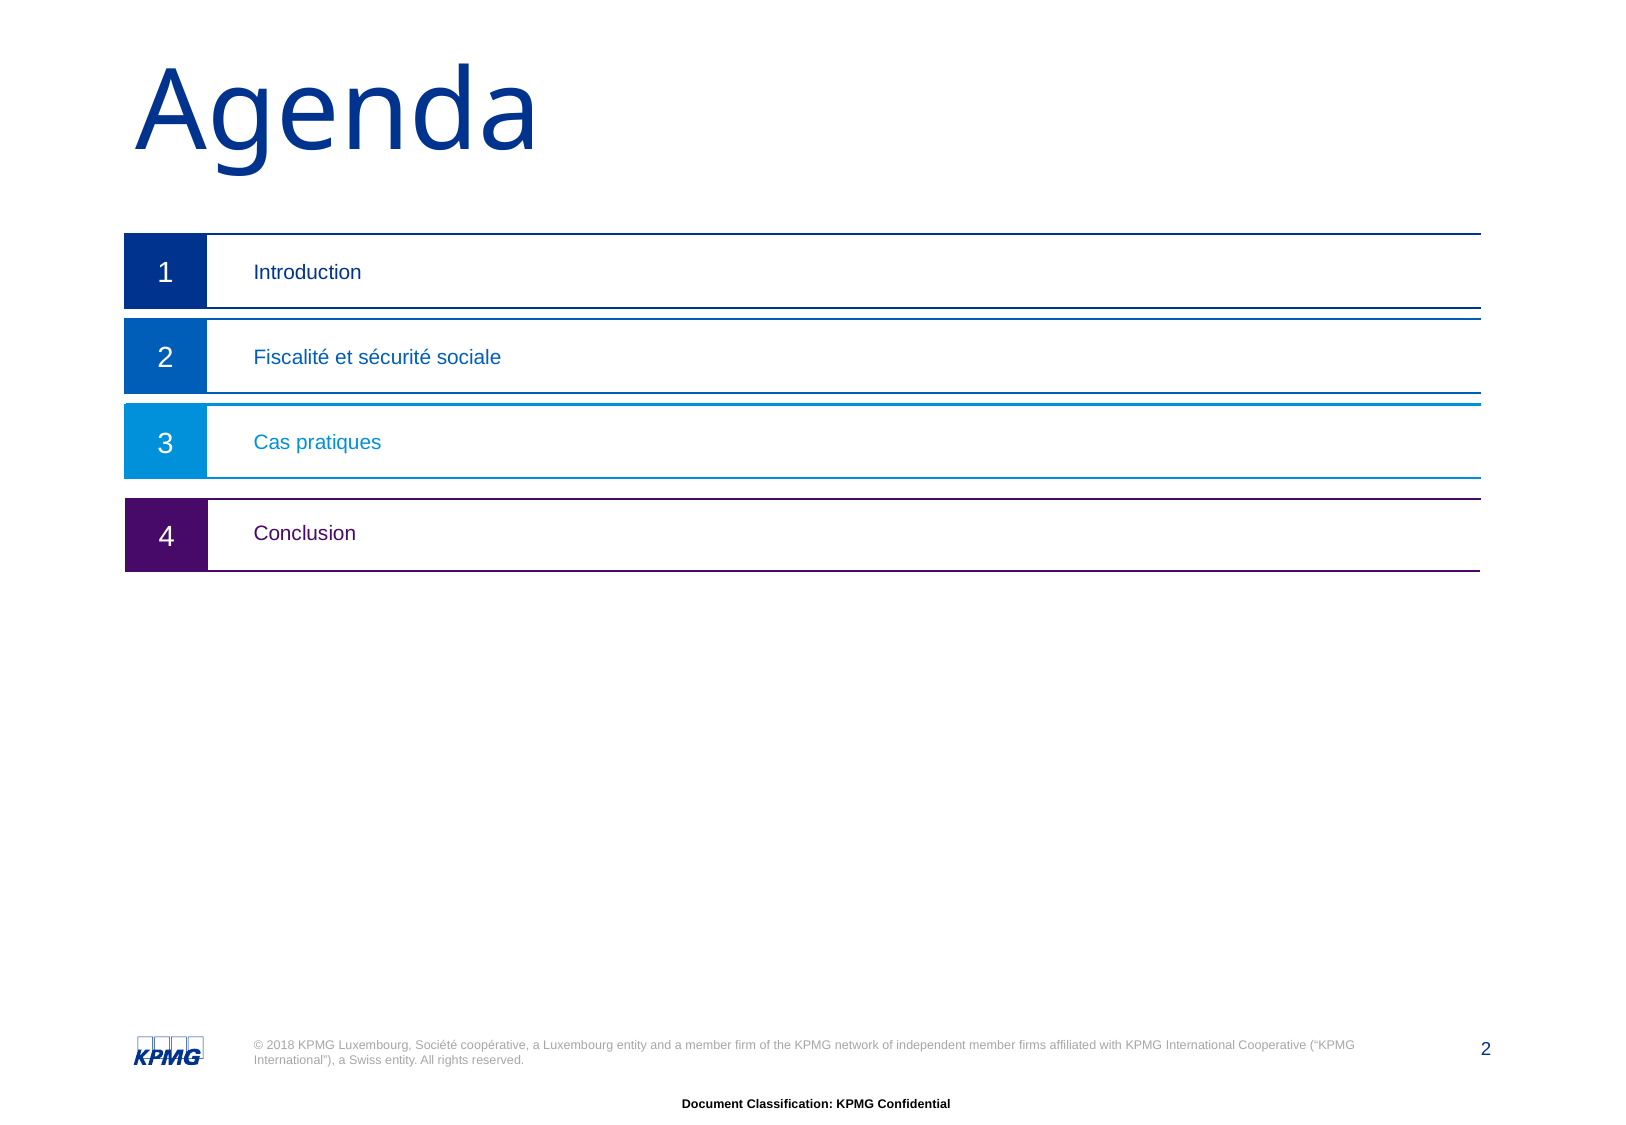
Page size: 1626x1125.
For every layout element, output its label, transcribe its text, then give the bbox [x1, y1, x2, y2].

title Agenda [135, 74, 1490, 193]
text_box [124, 233, 1482, 571]
